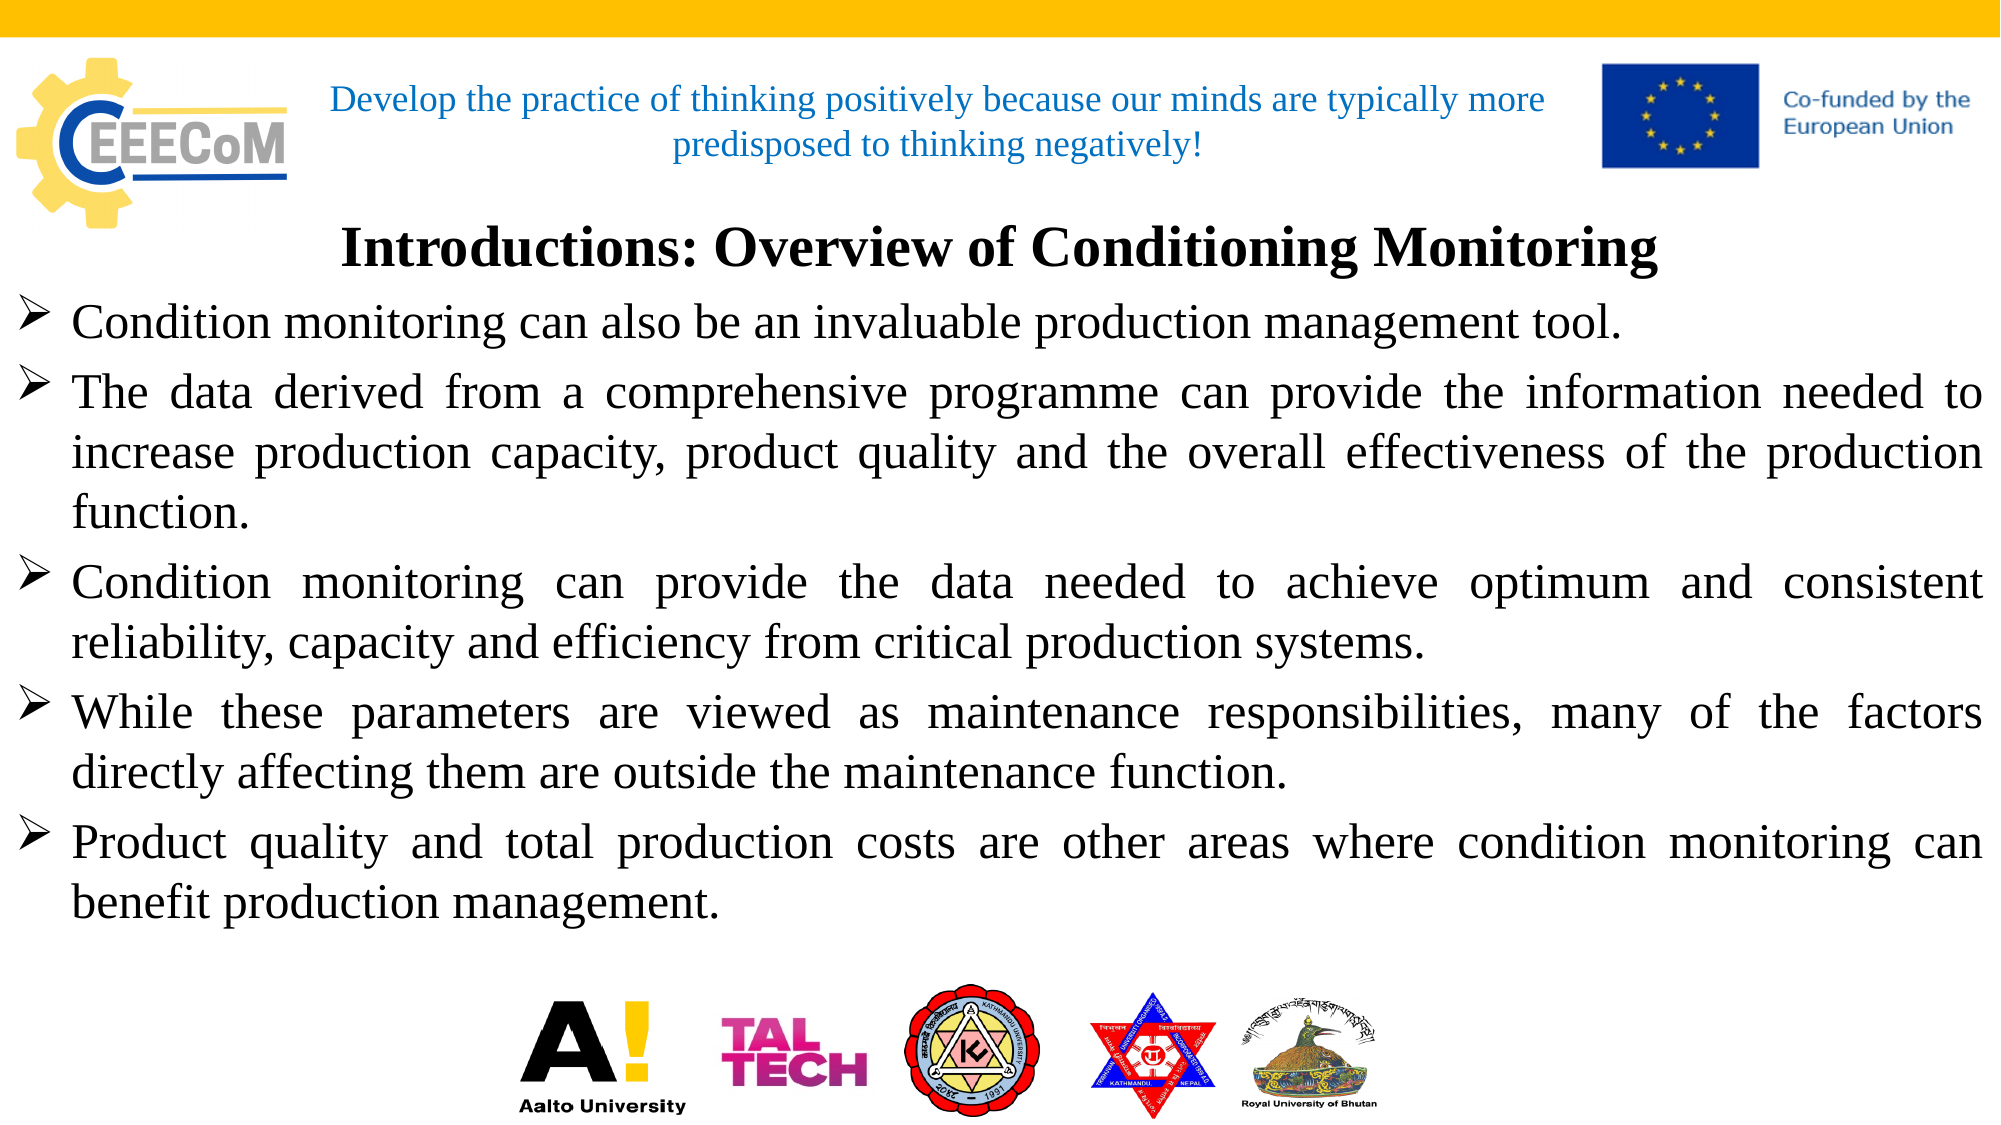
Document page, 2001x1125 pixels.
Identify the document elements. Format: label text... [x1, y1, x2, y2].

list Introductions: Overview of Conditioning Monitoring Condition monitoring can also be an invaluable production management tool. The data derived from a comprehensive programme can provide the information needed to increase production capacity, product quality and the overall effectiveness of the production function. Condition monitoring can provide the data needed to achieve optimum and consistent reliability, capacity and efficiency from critical production systems. While these parameters are viewed as maintenance responsibilities, many of the factors directly affecting them are outside the maintenance function. Product quality and total production costs are other areas where condition monitoring can benefit production management. [0, 201, 2000, 975]
picture [512, 984, 1382, 1125]
picture [1595, 46, 2000, 181]
title Develop the practice of thinking positively because our minds are typically more predisposed to thinking negatively! [312, 37, 1565, 201]
picture [11, 50, 299, 201]
